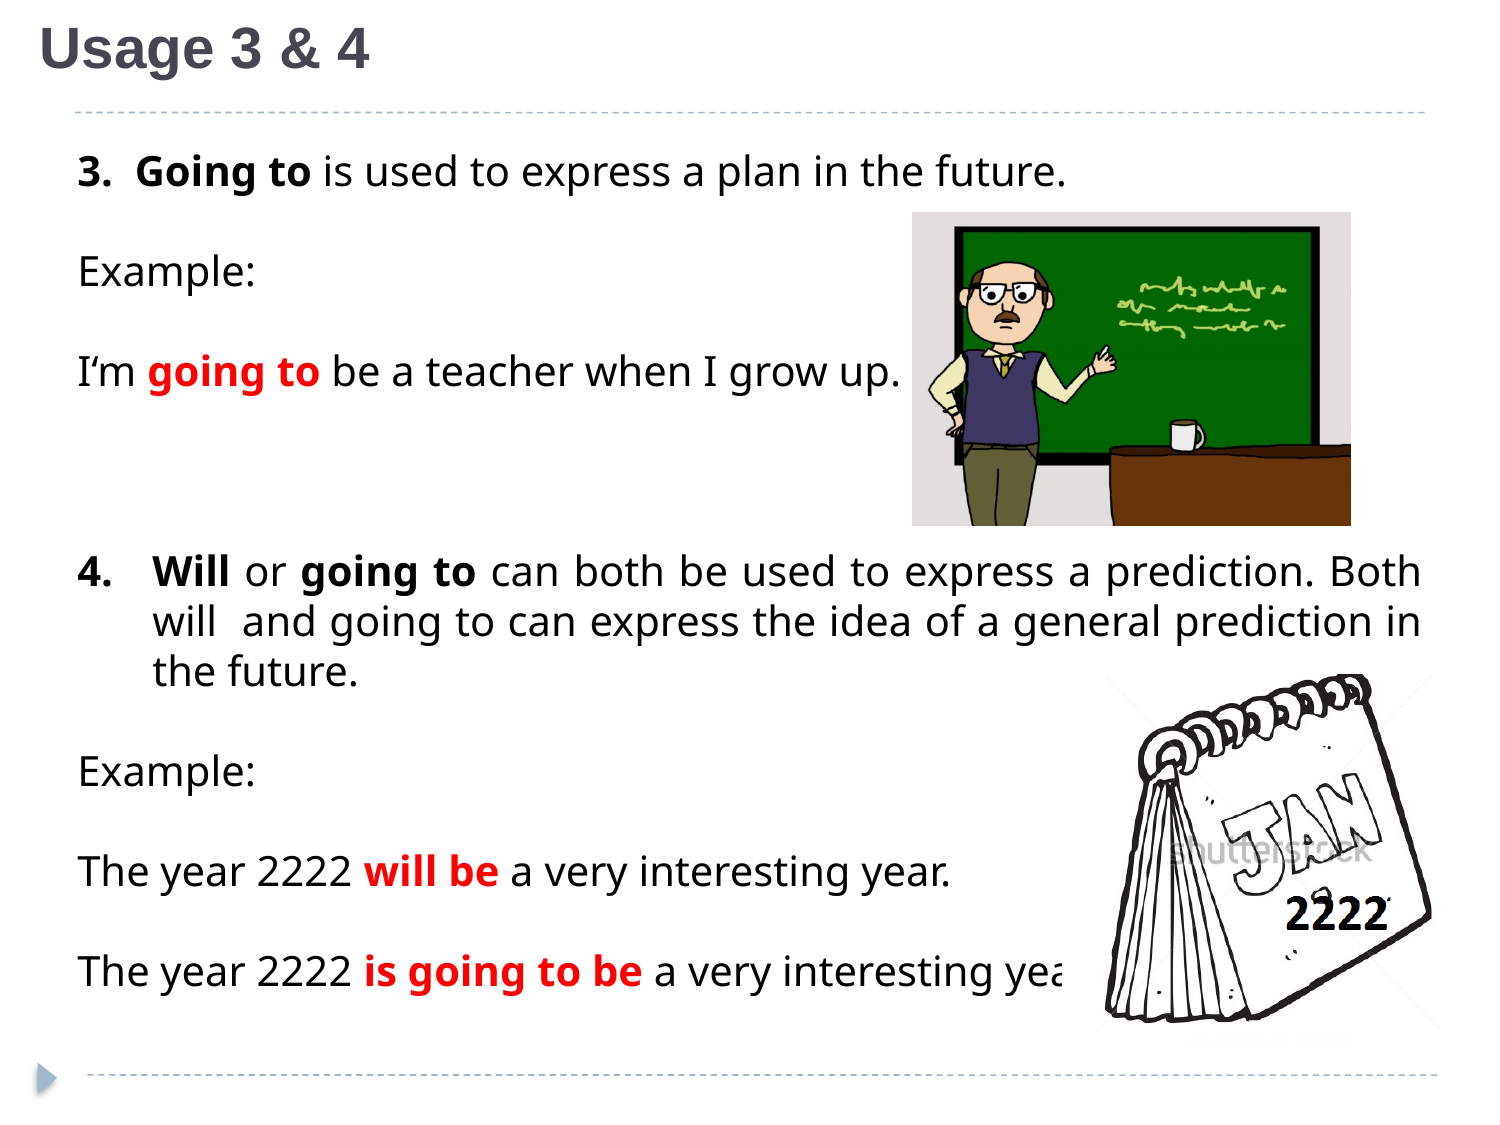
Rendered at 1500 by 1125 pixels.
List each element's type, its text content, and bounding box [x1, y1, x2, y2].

picture [912, 212, 1351, 526]
title Usage 3 & 4 [24, 24, 1475, 88]
picture [1062, 674, 1463, 1045]
text_box 3. Going to is used to express a plan in the future. Example: I‘m going to be a teacher when I grow up. Will or going to can both be used to express a prediction. Both will and going to can express the idea of a general prediction in the future. Example: The year 2222 will be a very interesting year. The year 2222 is going to be a very interesting year. [62, 137, 1438, 1003]
